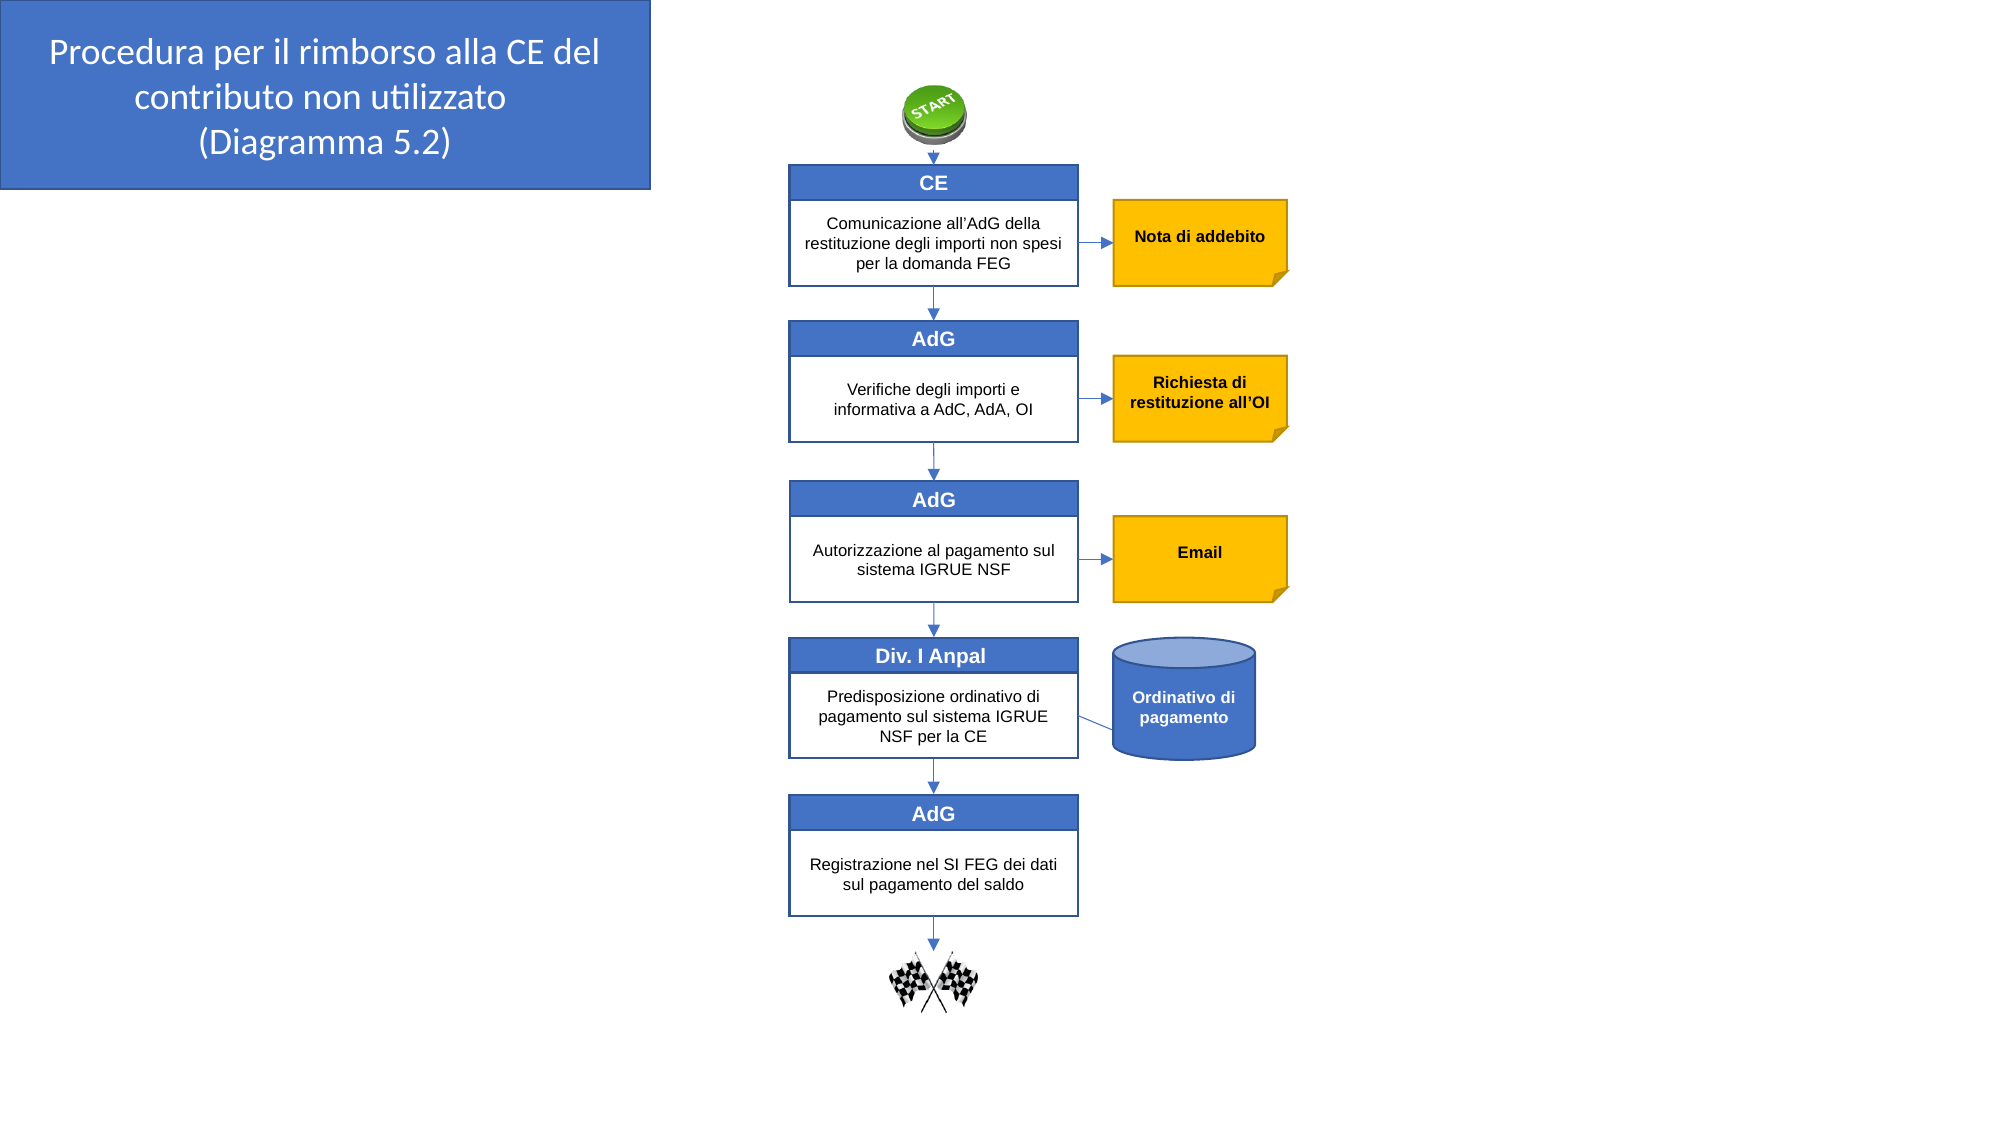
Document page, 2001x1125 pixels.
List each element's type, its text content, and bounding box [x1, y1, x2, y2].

text_box Procedura per il rimborso alla CE del contributo non utilizzato (Diagramma 5.2) [0, 0, 651, 190]
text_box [789, 79, 1287, 1014]
